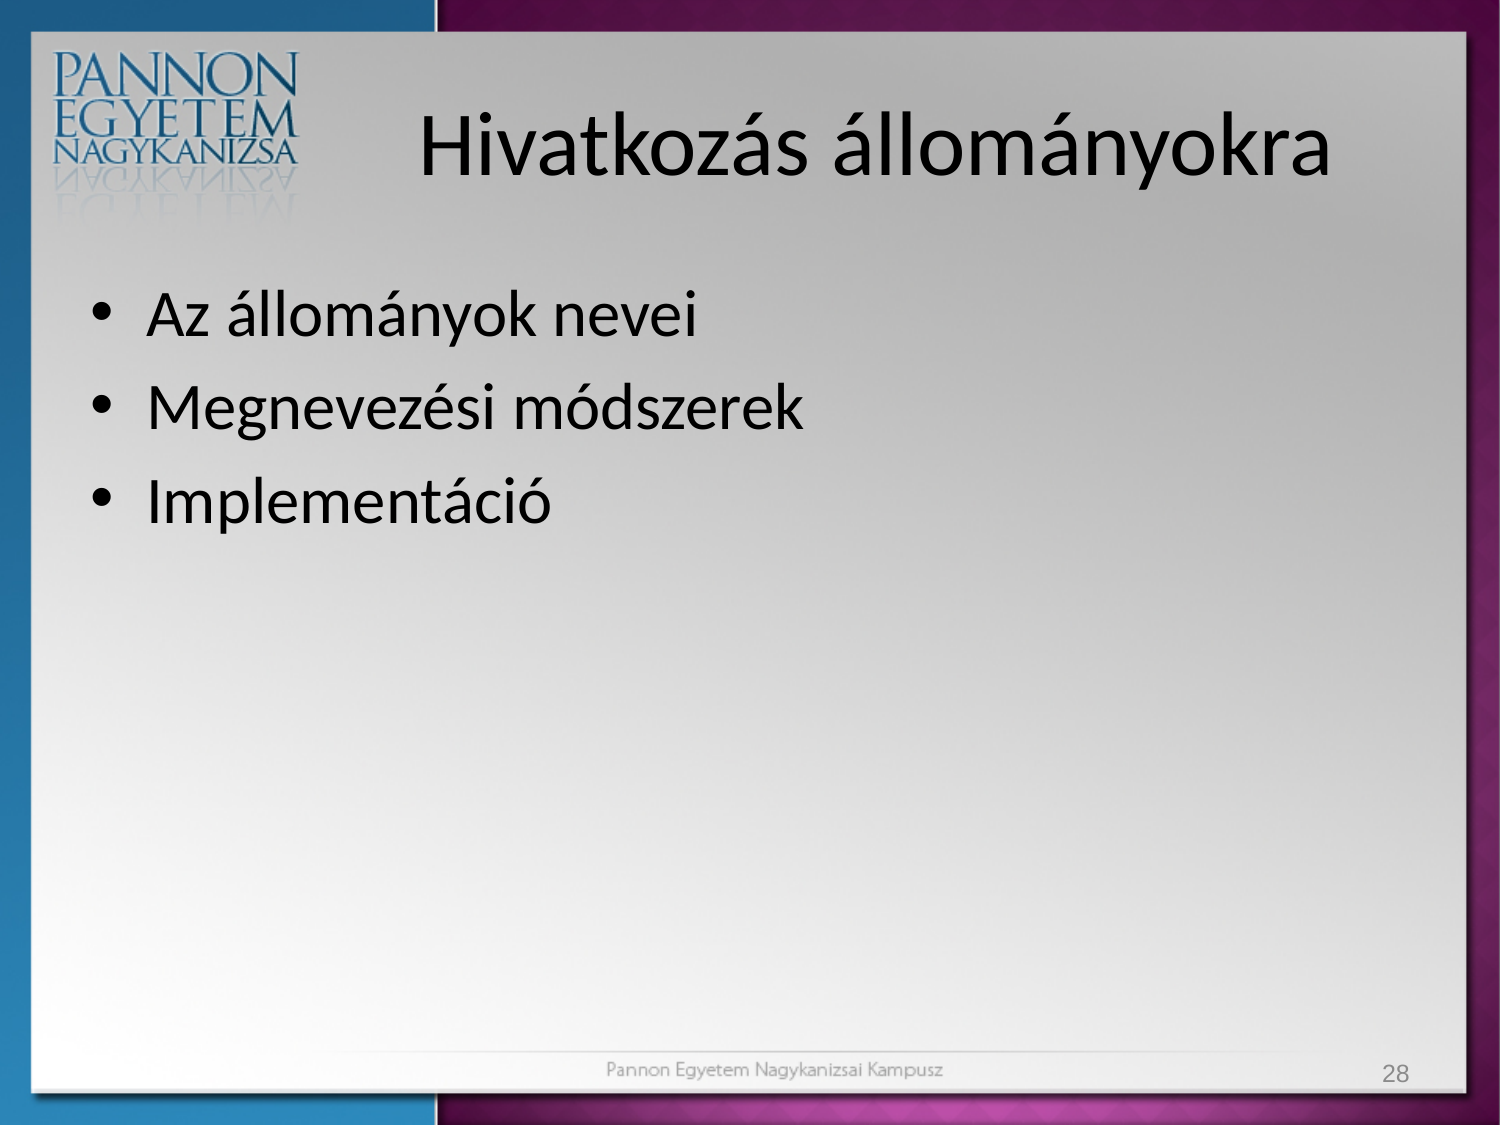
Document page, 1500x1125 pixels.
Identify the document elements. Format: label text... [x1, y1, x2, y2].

slide_number 28 [1074, 1042, 1425, 1103]
title Hivatkozás állományokra [328, 45, 1425, 233]
picture [0, 0, 1500, 1125]
list Az állományok nevei Megnevezési módszerek Implementáció [75, 262, 1425, 1038]
